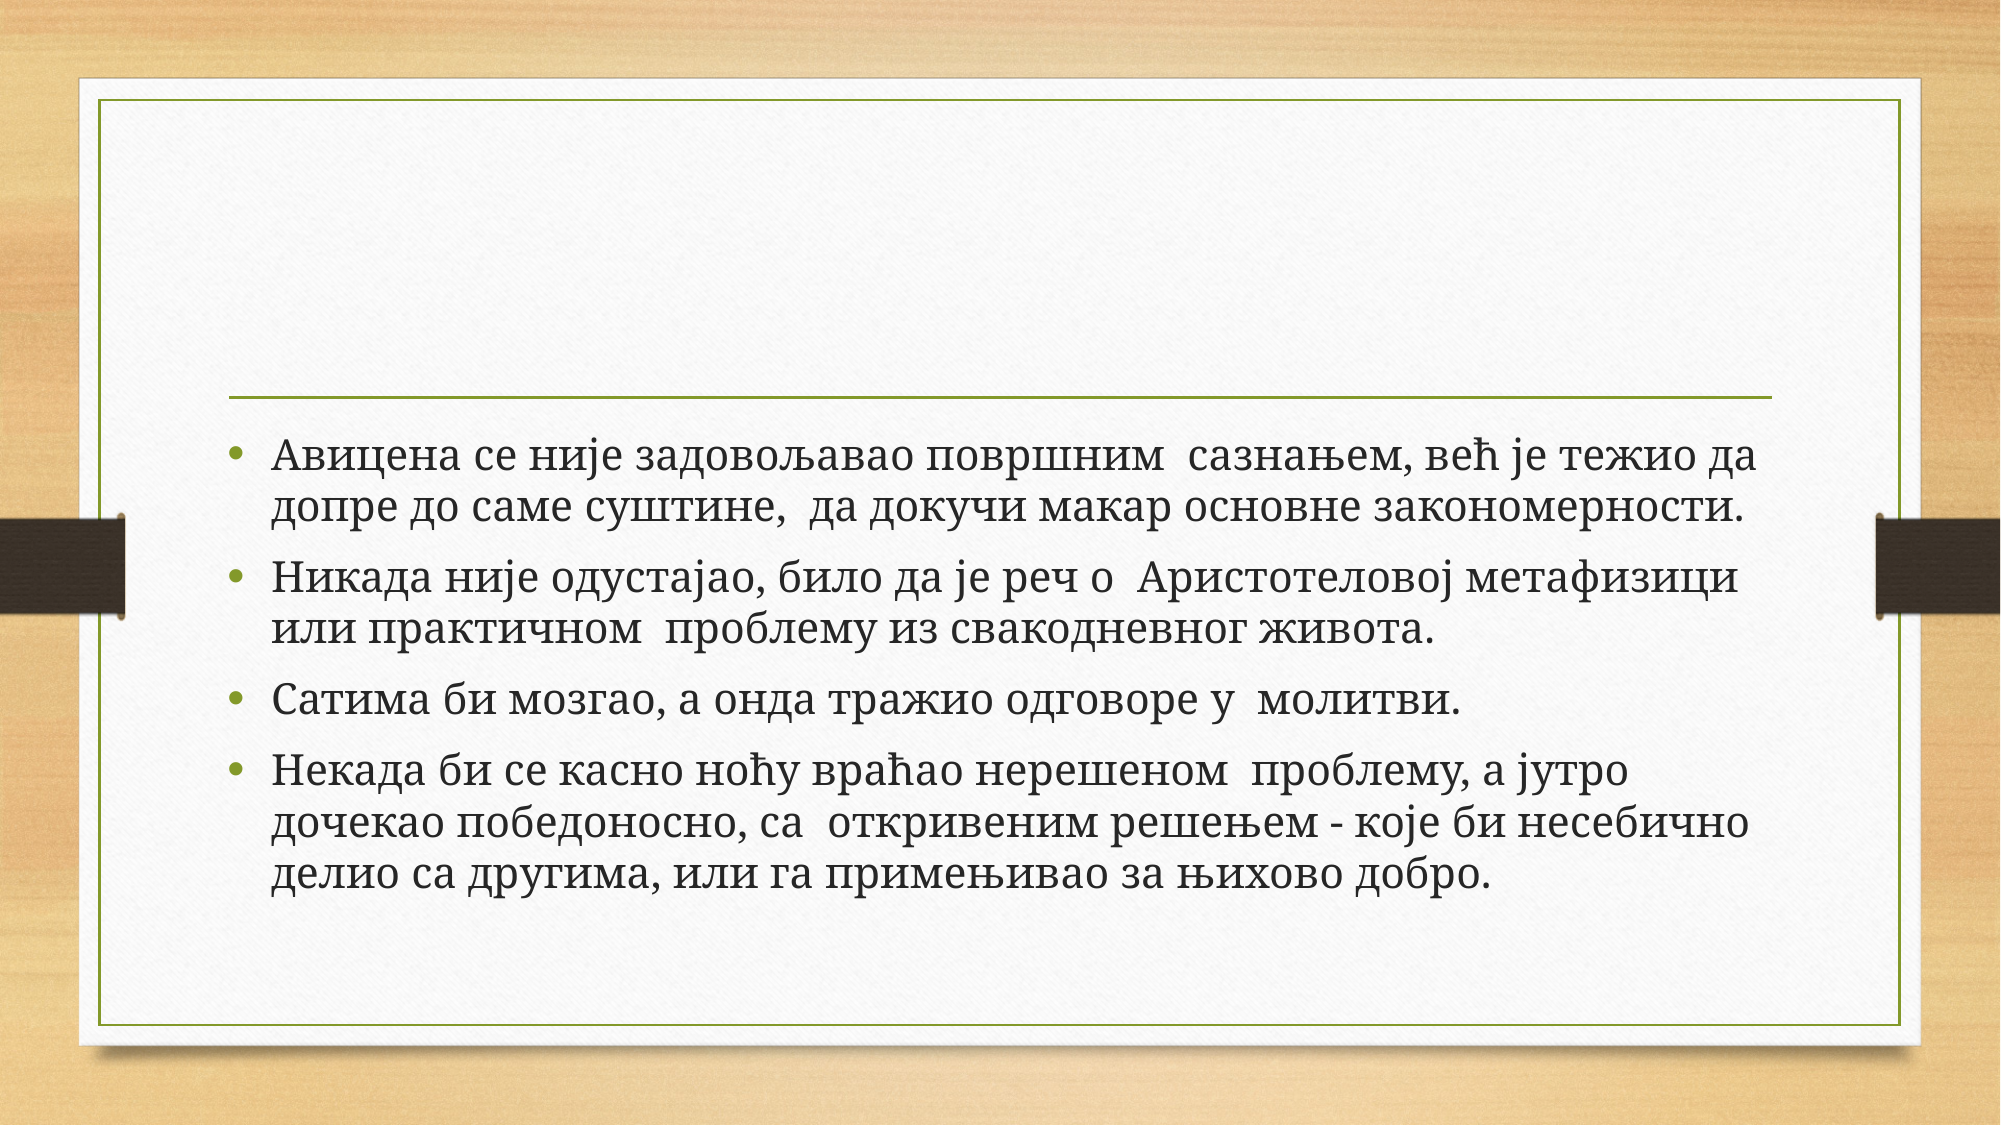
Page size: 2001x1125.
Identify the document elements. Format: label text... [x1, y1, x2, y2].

list Авицена се није задовољавао површним сазнањем, већ је тежио да допре до саме суштине, да докучи макар основне закономерности. Никада није одустајао, било да је реч о Аристотеловој метафизици или практичном проблему из свакодневног живота. Сатима би мозгао, а онда тражио одговоре у молитви. Некада би се касно ноћу враћао нерешеном проблему, а јутро дочекао победоносно, са откривеним решењем - које би несебично делио са другима, или га примењивао за њихово добро. [212, 419, 1788, 964]
picture [0, 0, 2001, 1125]
